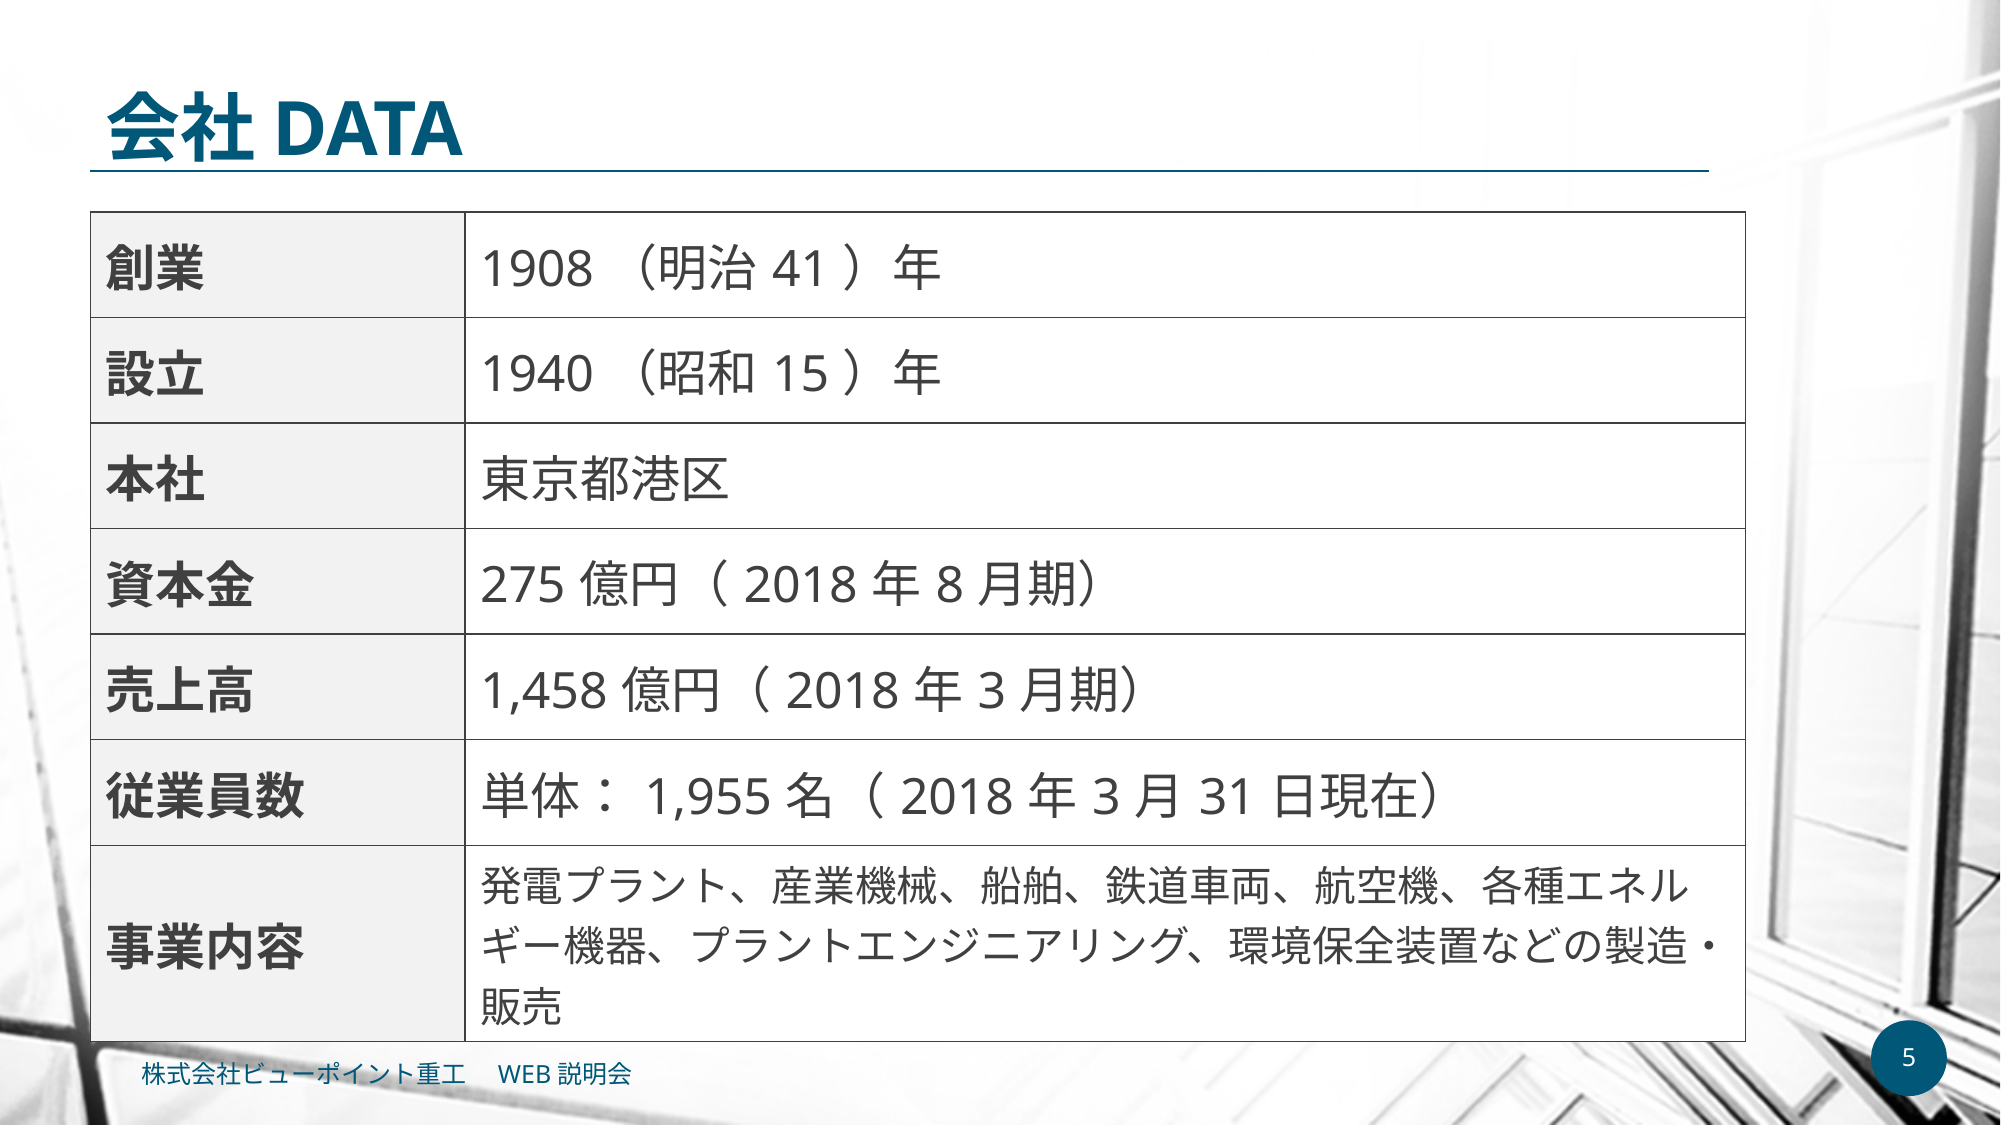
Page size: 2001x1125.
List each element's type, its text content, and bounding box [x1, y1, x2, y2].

table_cell 発電プラント、産業機械、船舶、鉄道車両、航空機、各種エネルギー機器、プラントエンジニアリング、環境保全装置などの製造・販売 [466, 846, 1745, 1041]
table_cell 1940（昭和15）年 [466, 318, 1745, 422]
table_header 1908（明治41）年 [466, 213, 1745, 317]
table_cell 1,458億円（2018年3月期） [466, 635, 1745, 739]
table_cell 本社 [91, 424, 464, 528]
table_cell 単体：1,955名（2018年3月31日現在） [466, 740, 1745, 845]
table_cell 売上高 [91, 635, 464, 739]
table_cell 資本金 [91, 529, 464, 633]
picture [0, 0, 2001, 1125]
table_cell 従業員数 [91, 740, 464, 845]
table_cell 東京都港区 [466, 424, 1745, 528]
table_header 創業 [91, 213, 464, 317]
table_cell 事業内容 [91, 846, 464, 1041]
table_cell 設立 [91, 318, 464, 422]
title 会社DATA [90, 90, 1709, 178]
table_cell 275億円（2018年8月期） [466, 529, 1745, 633]
